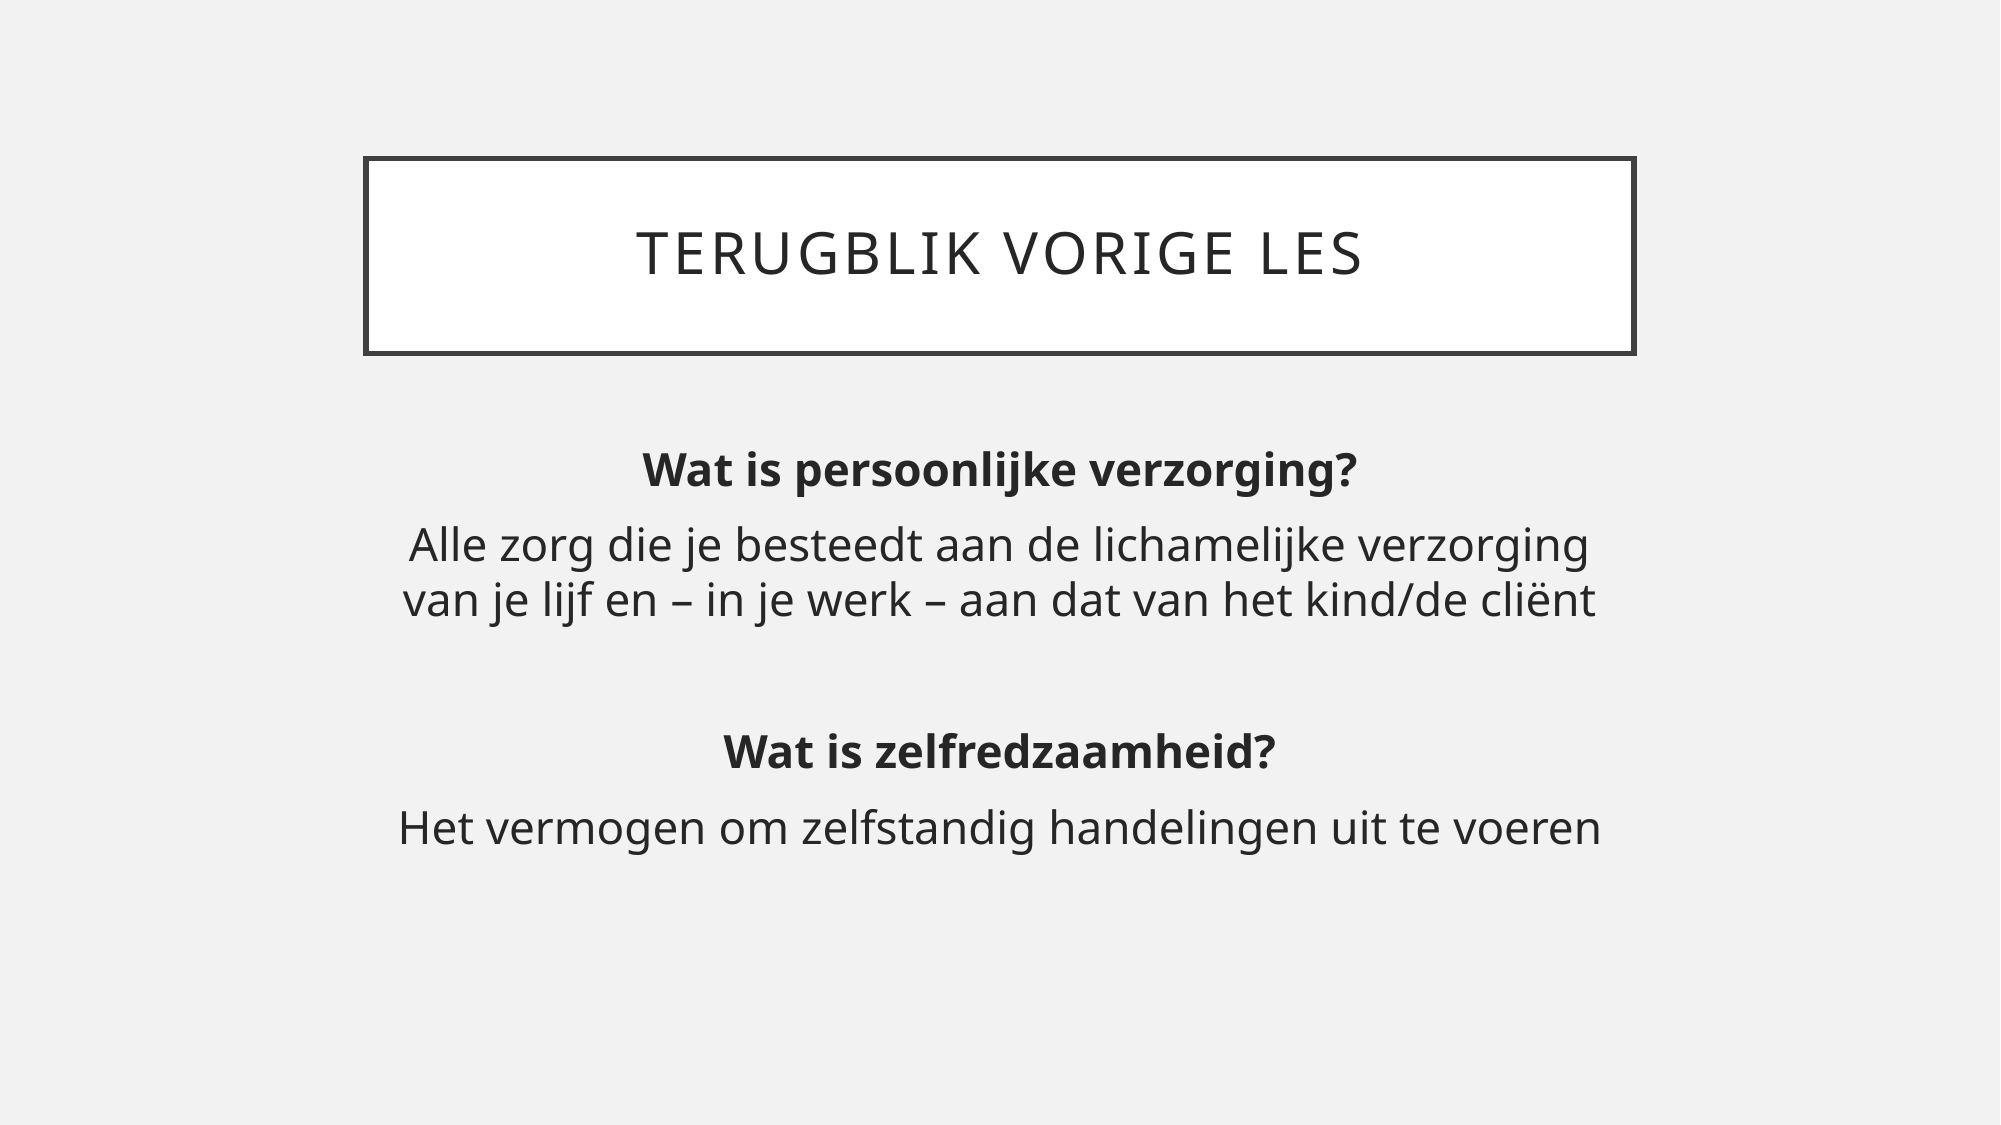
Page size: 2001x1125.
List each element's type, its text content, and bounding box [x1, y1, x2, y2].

title Terugblik vorige les [363, 156, 1637, 356]
list Wat is persoonlijke verzorging? Alle zorg die je besteedt aan de lichamelijke verzorging van je lijf en – in je werk – aan dat van het kind/de cliënt Wat is zelfredzaamheid? Het vermogen om zelfstandig handelingen uit te voeren [366, 432, 1634, 1083]
